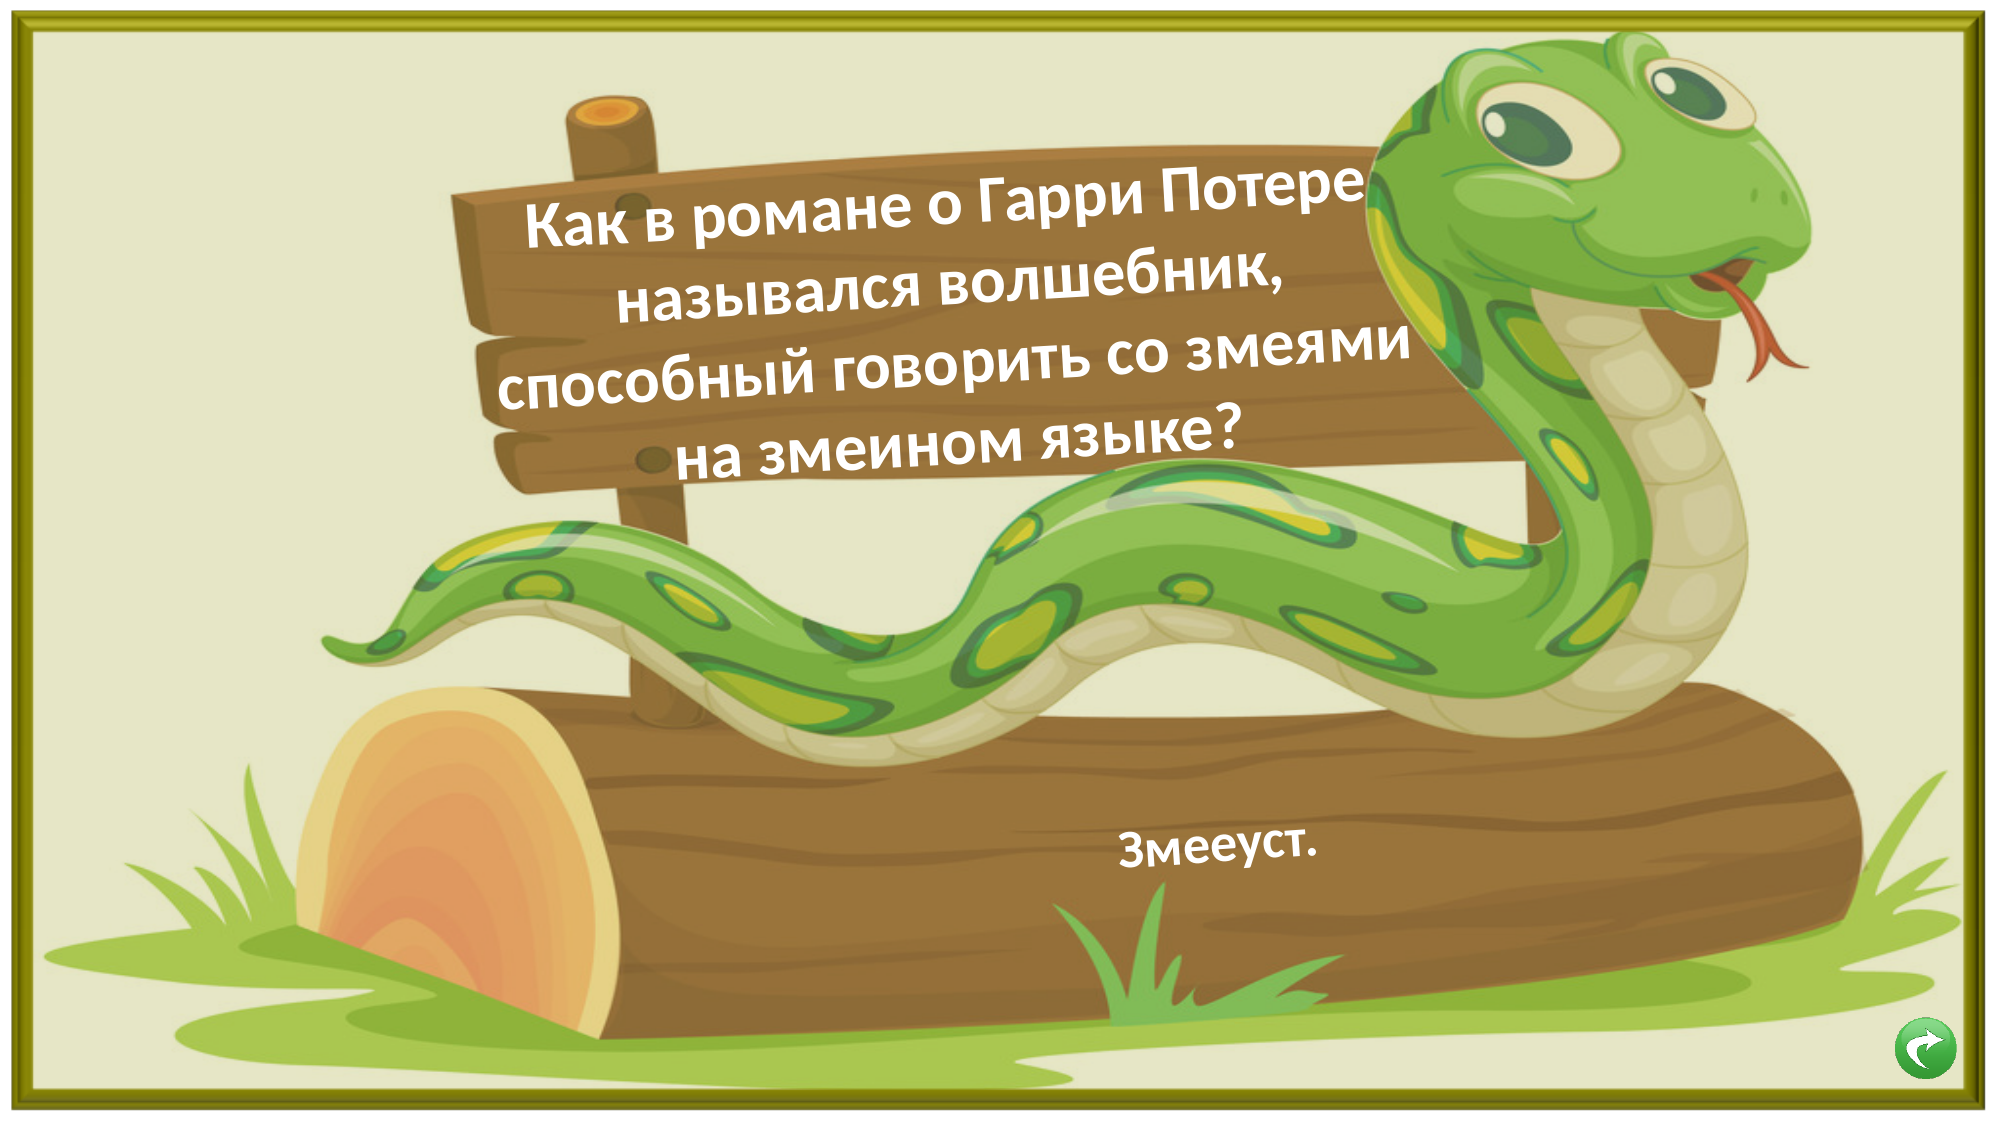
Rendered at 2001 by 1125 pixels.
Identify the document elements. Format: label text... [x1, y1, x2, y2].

text_box Как в романе о Гарри Потере назывался волшебник, способный говорить со змеями на змеином языке? [466, 122, 1438, 513]
text_box Змееуст. [611, 757, 1825, 923]
picture [0, 0, 2001, 1125]
